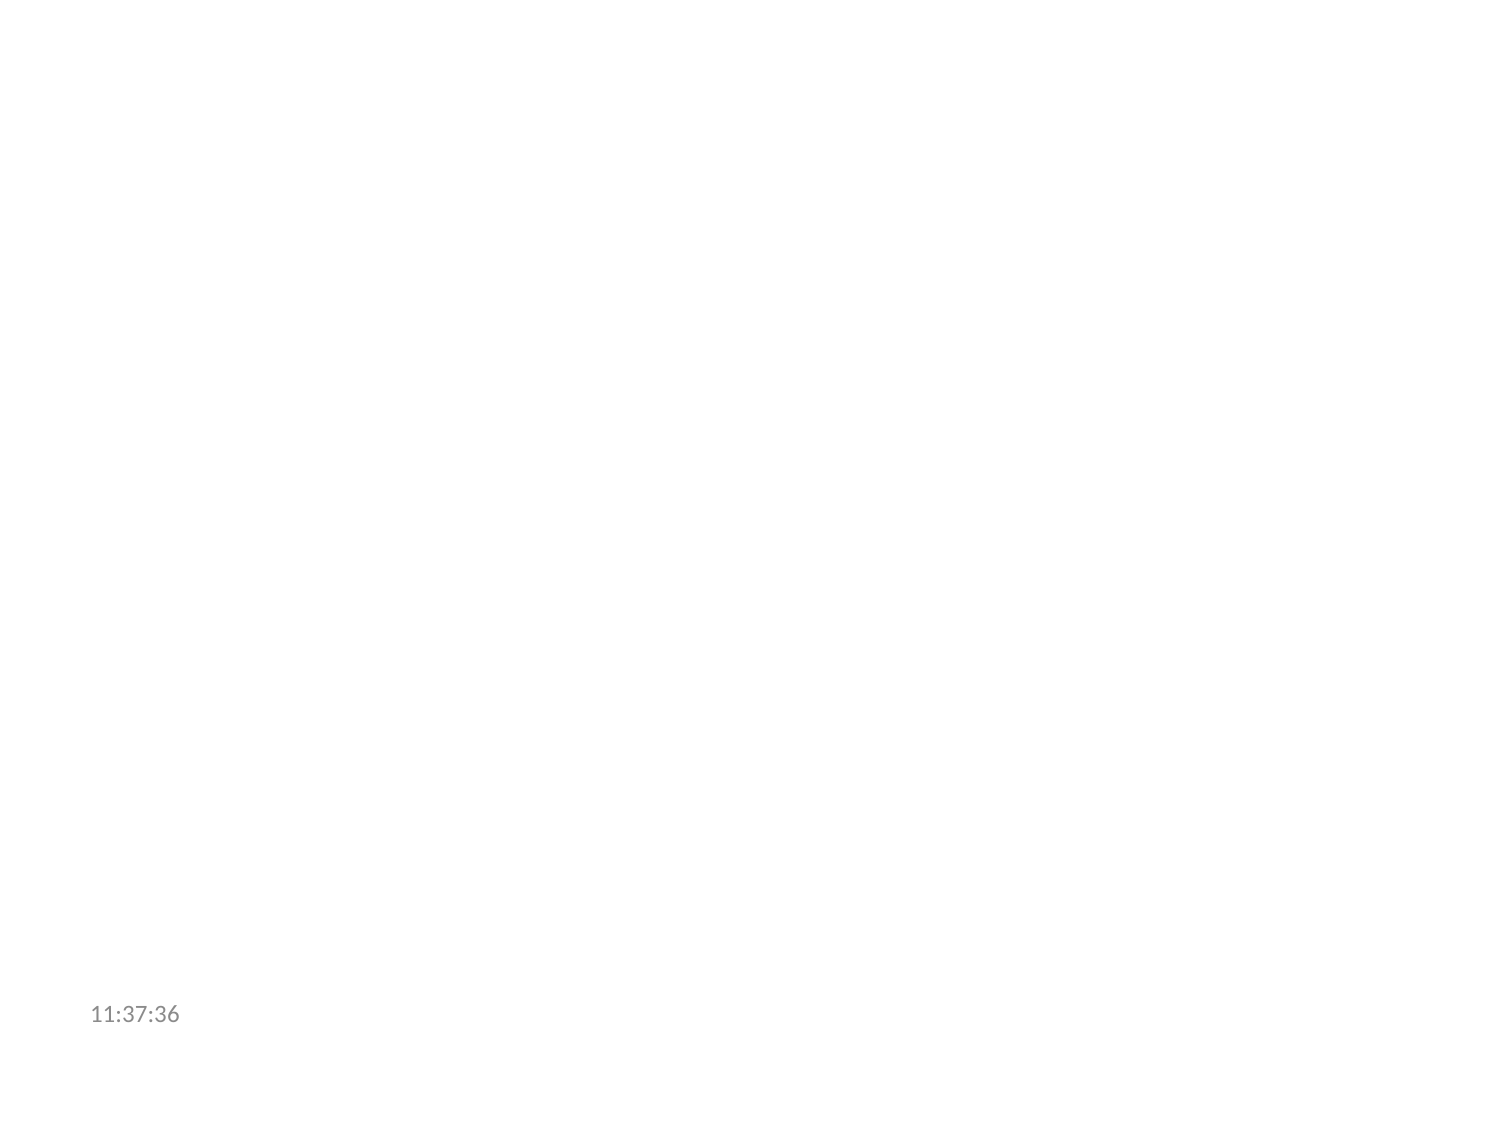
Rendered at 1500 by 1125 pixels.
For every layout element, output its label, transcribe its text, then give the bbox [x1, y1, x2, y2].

text_box 15:35:09 [75, 982, 425, 1043]
